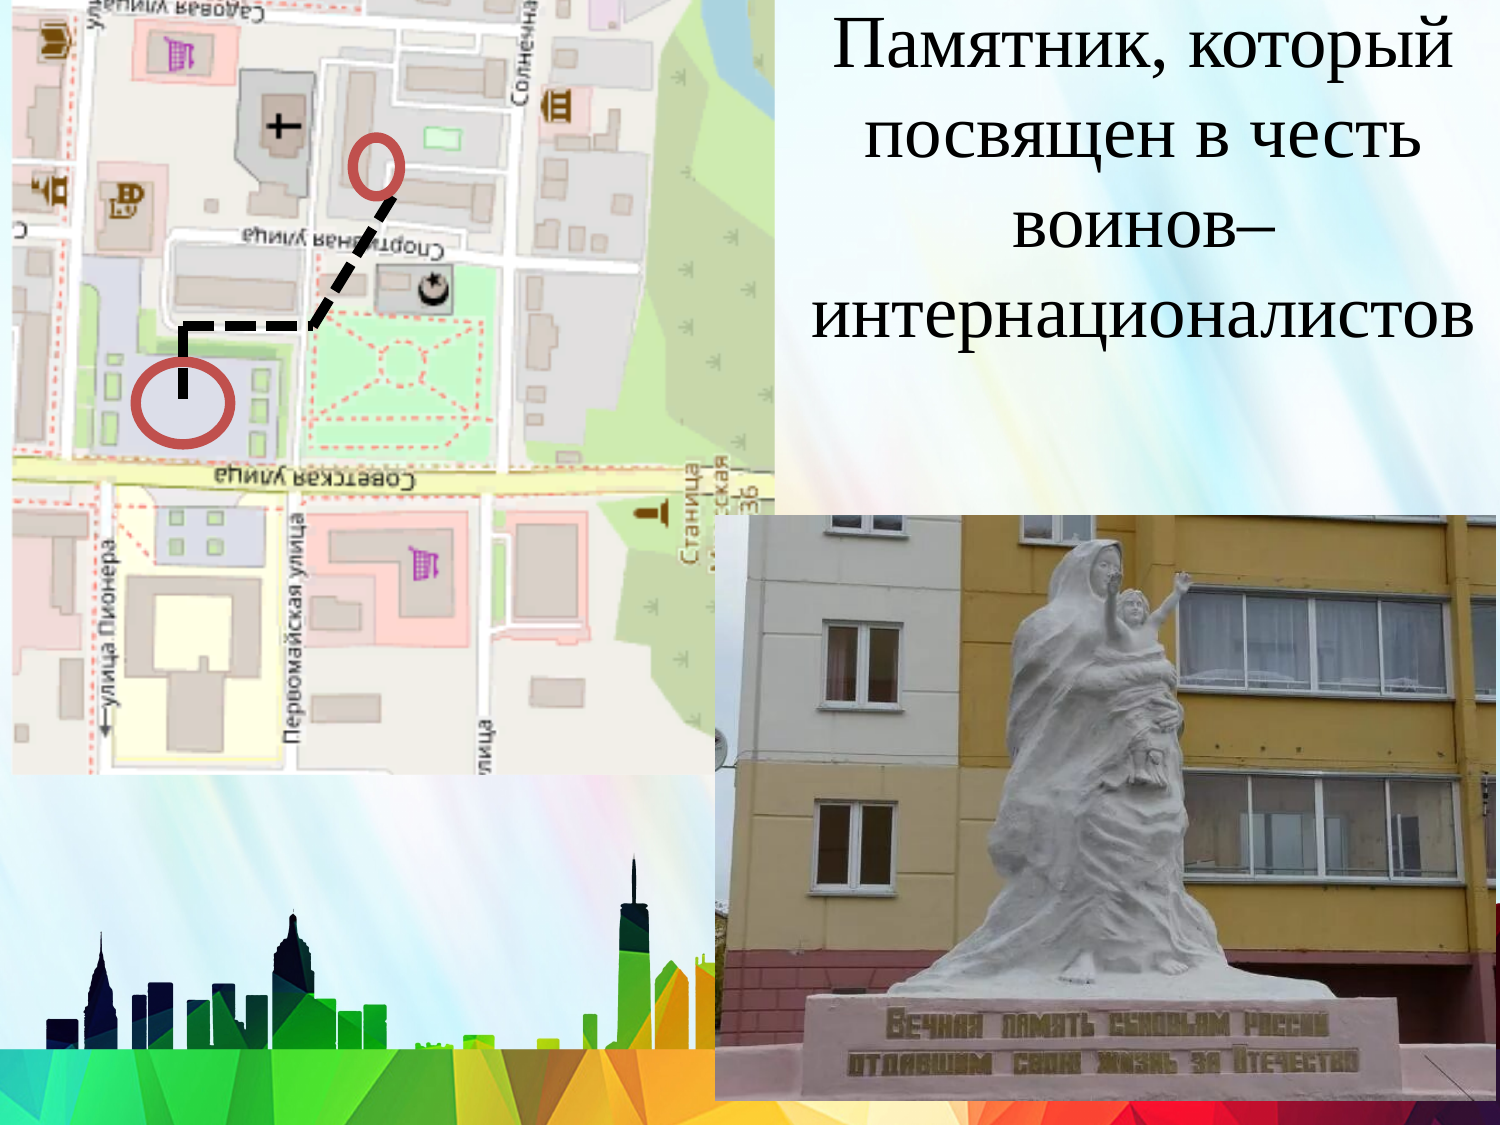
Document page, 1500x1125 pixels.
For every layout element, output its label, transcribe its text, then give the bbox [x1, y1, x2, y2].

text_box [312, 195, 393, 327]
text_box Памятник, который посвящен в честь воинов–интернационалистов [787, 0, 1500, 360]
picture [0, 0, 1500, 1125]
